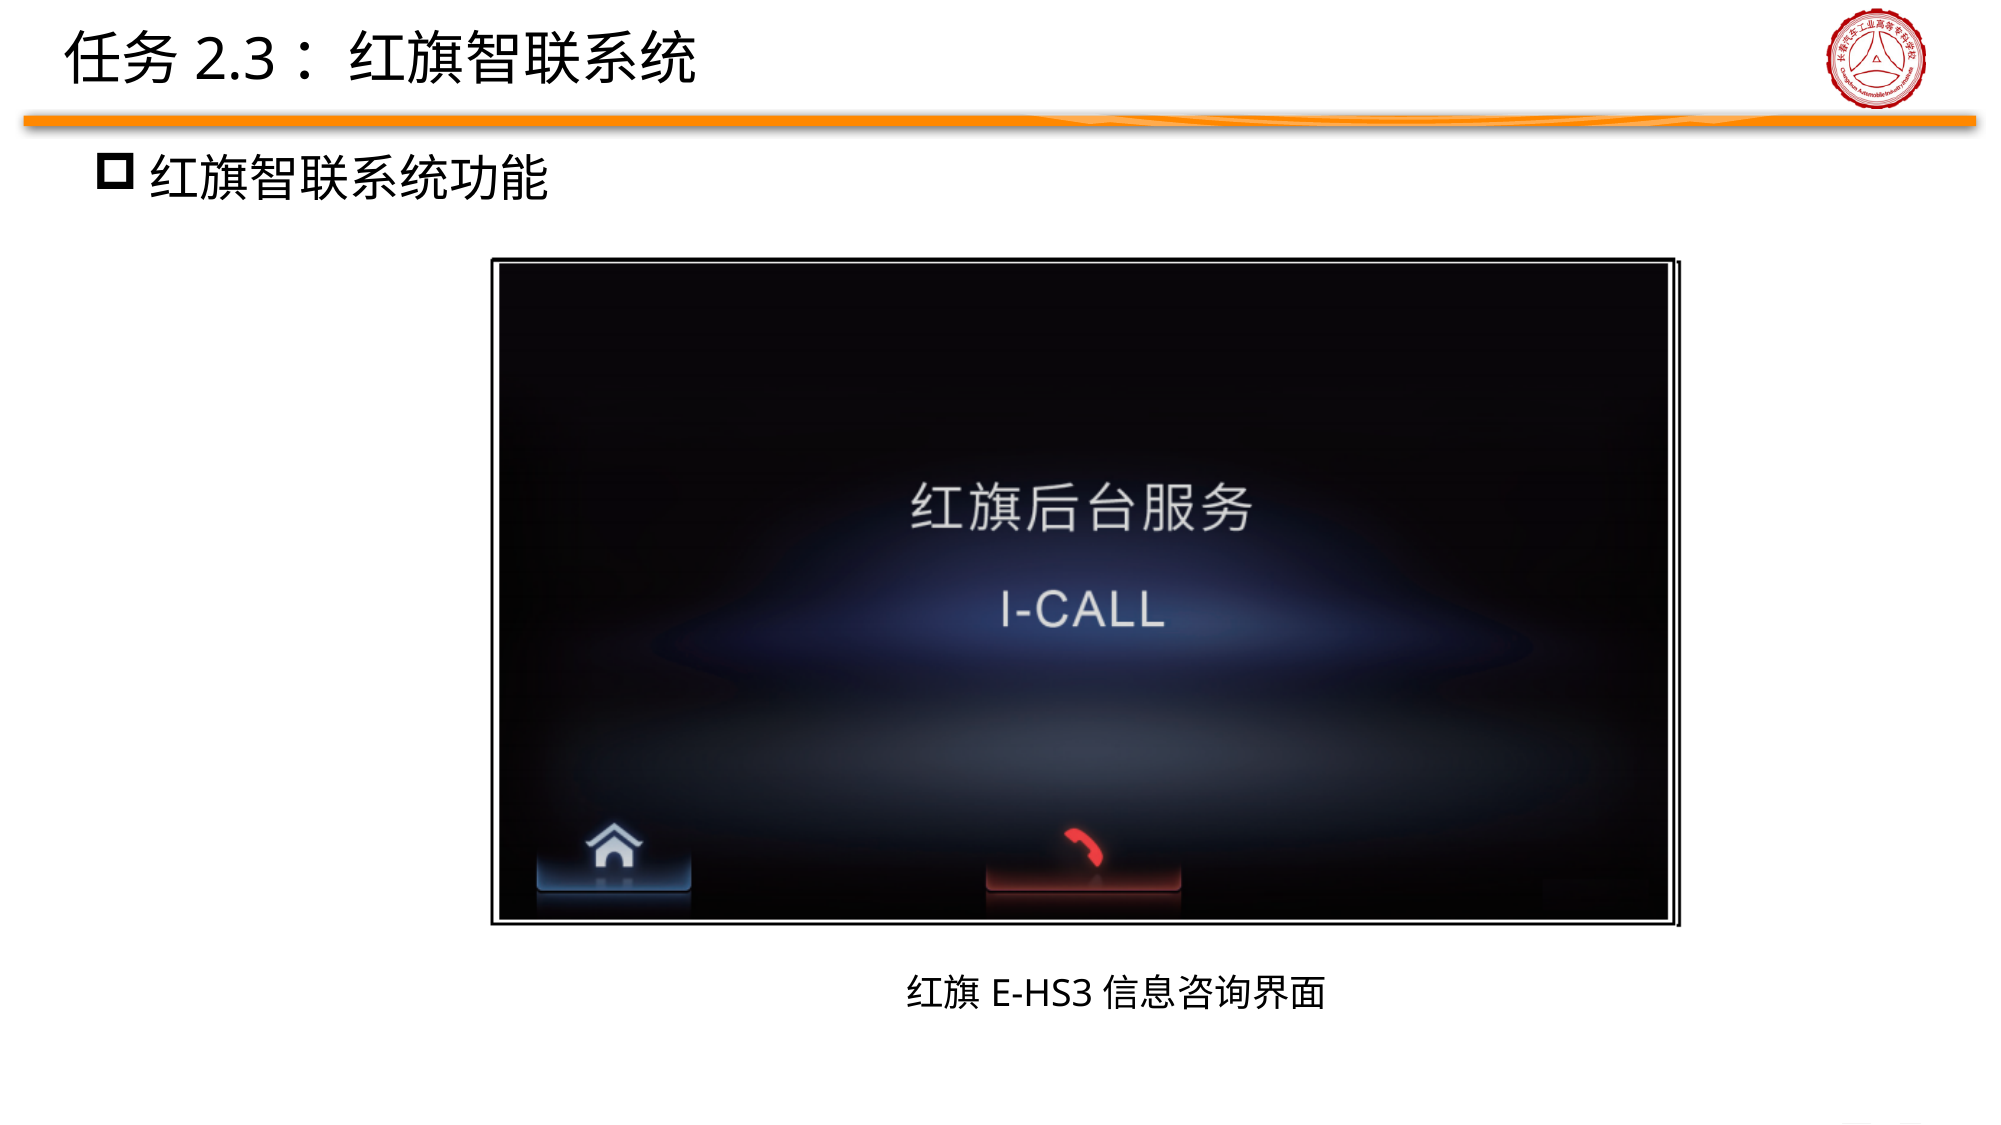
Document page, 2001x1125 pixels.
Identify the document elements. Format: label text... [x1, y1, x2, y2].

title 任务2.3：红旗智联系统 [49, 21, 1557, 121]
picture [1826, 8, 1926, 109]
text_box 红旗E-HS3信息咨询界面 [669, 961, 1503, 1022]
text_box 红旗智联系统功能 [78, 146, 1160, 271]
picture [485, 252, 1687, 930]
